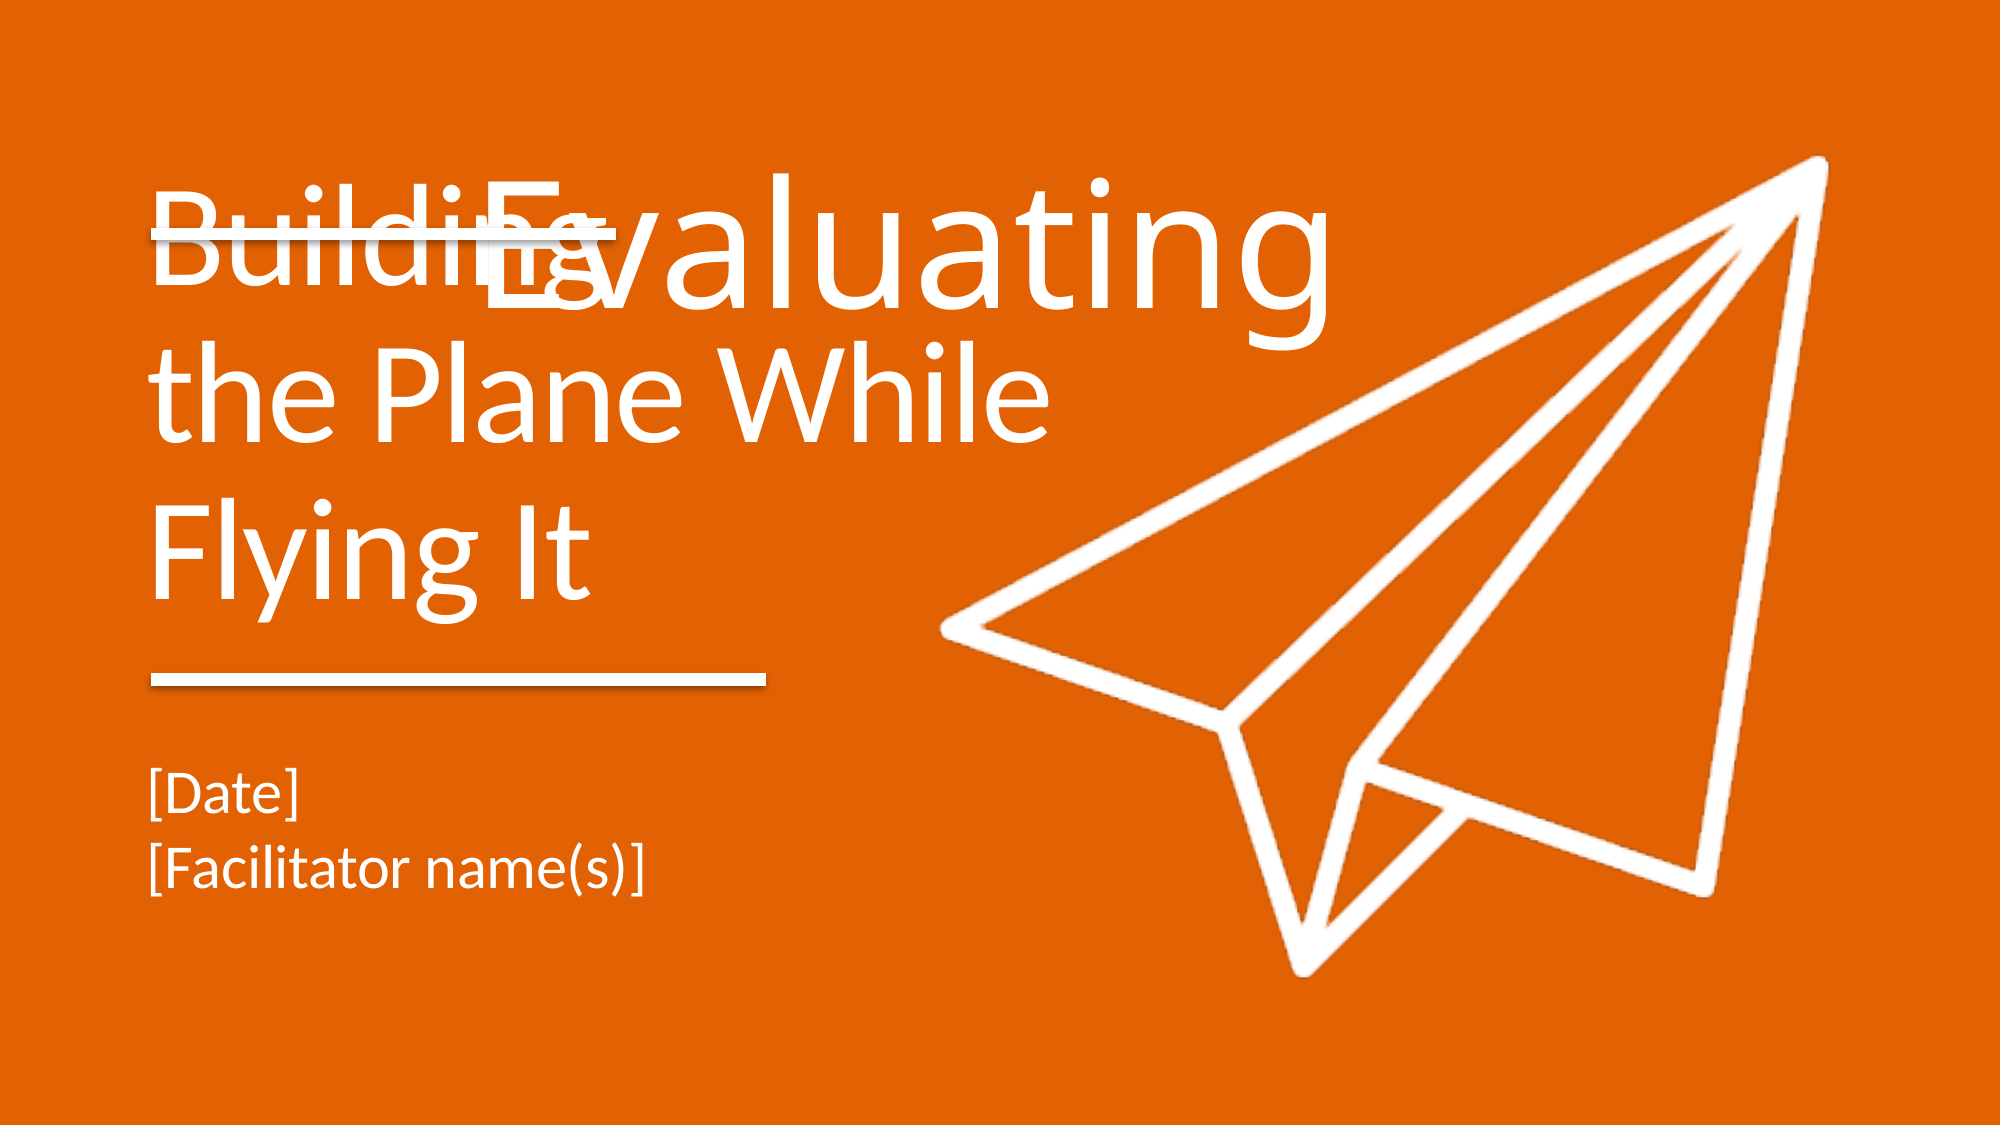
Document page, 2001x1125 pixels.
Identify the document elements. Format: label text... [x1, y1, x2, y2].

picture [835, 19, 1933, 1117]
text_box Building the Plane While Flying It [Date] [Facilitator name(s)] [131, 151, 830, 909]
text_box Evaluating [456, 123, 830, 352]
